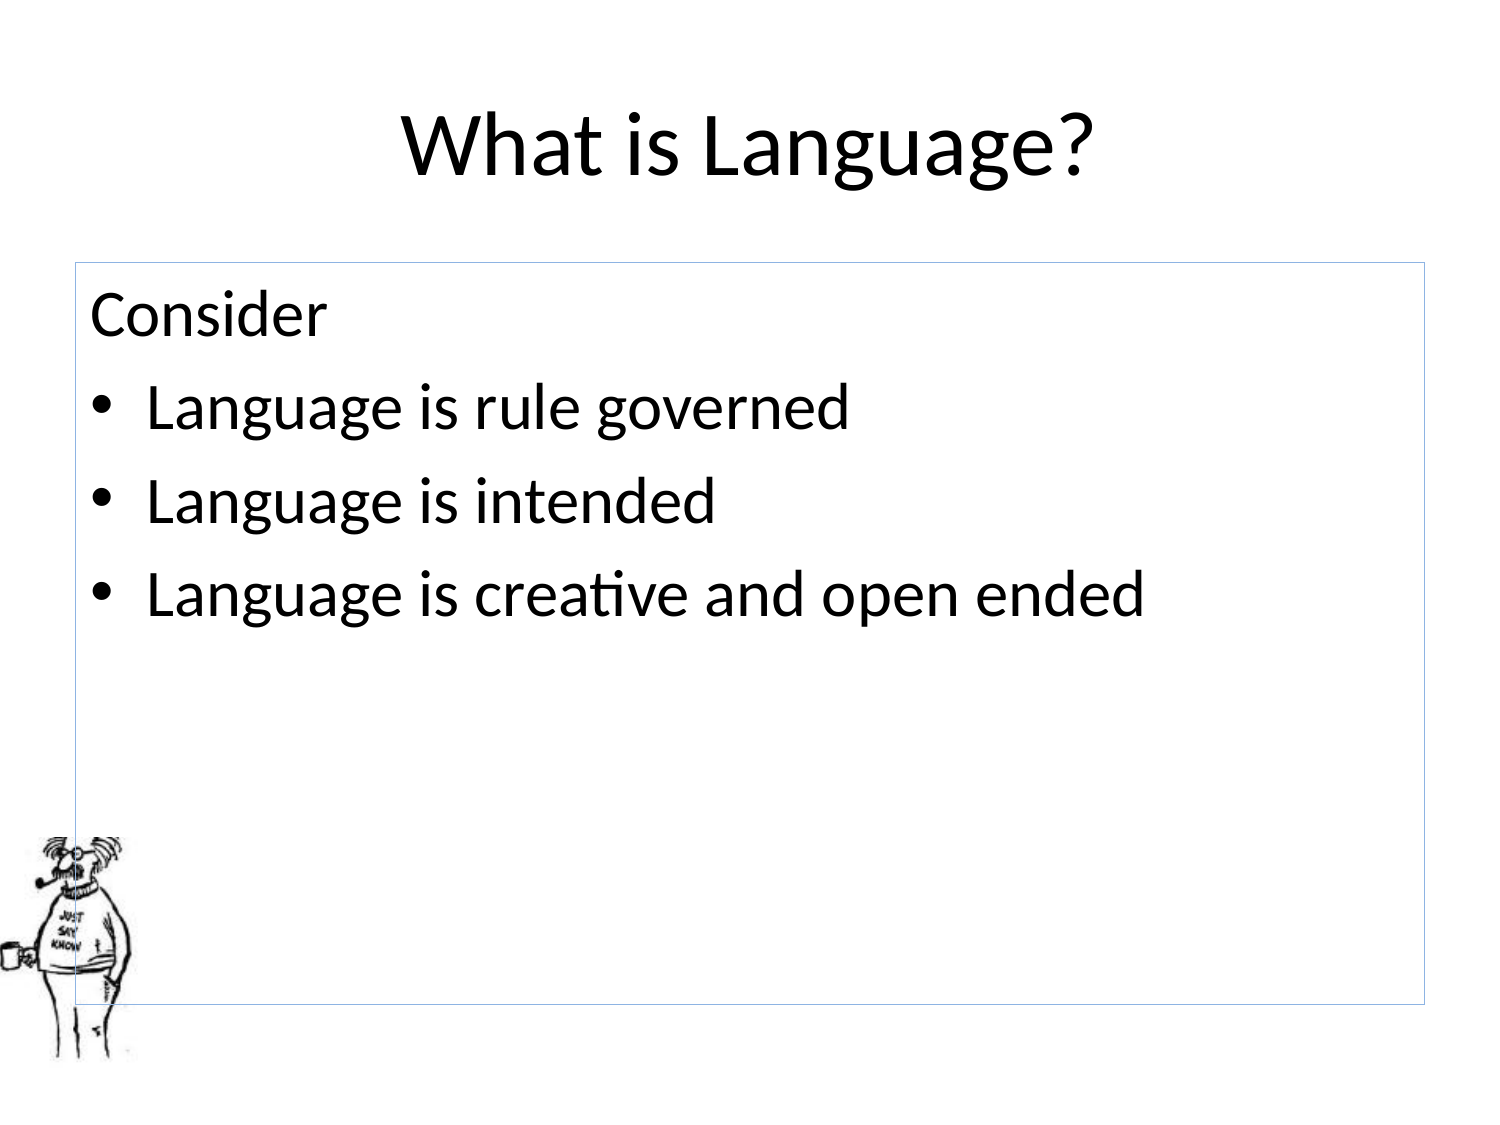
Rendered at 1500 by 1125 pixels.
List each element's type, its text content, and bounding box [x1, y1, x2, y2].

list Consider Language is rule governed Language is intended Language is creative and open ended [75, 262, 1425, 1005]
title What is Language? [75, 45, 1425, 233]
picture [0, 837, 171, 1125]
